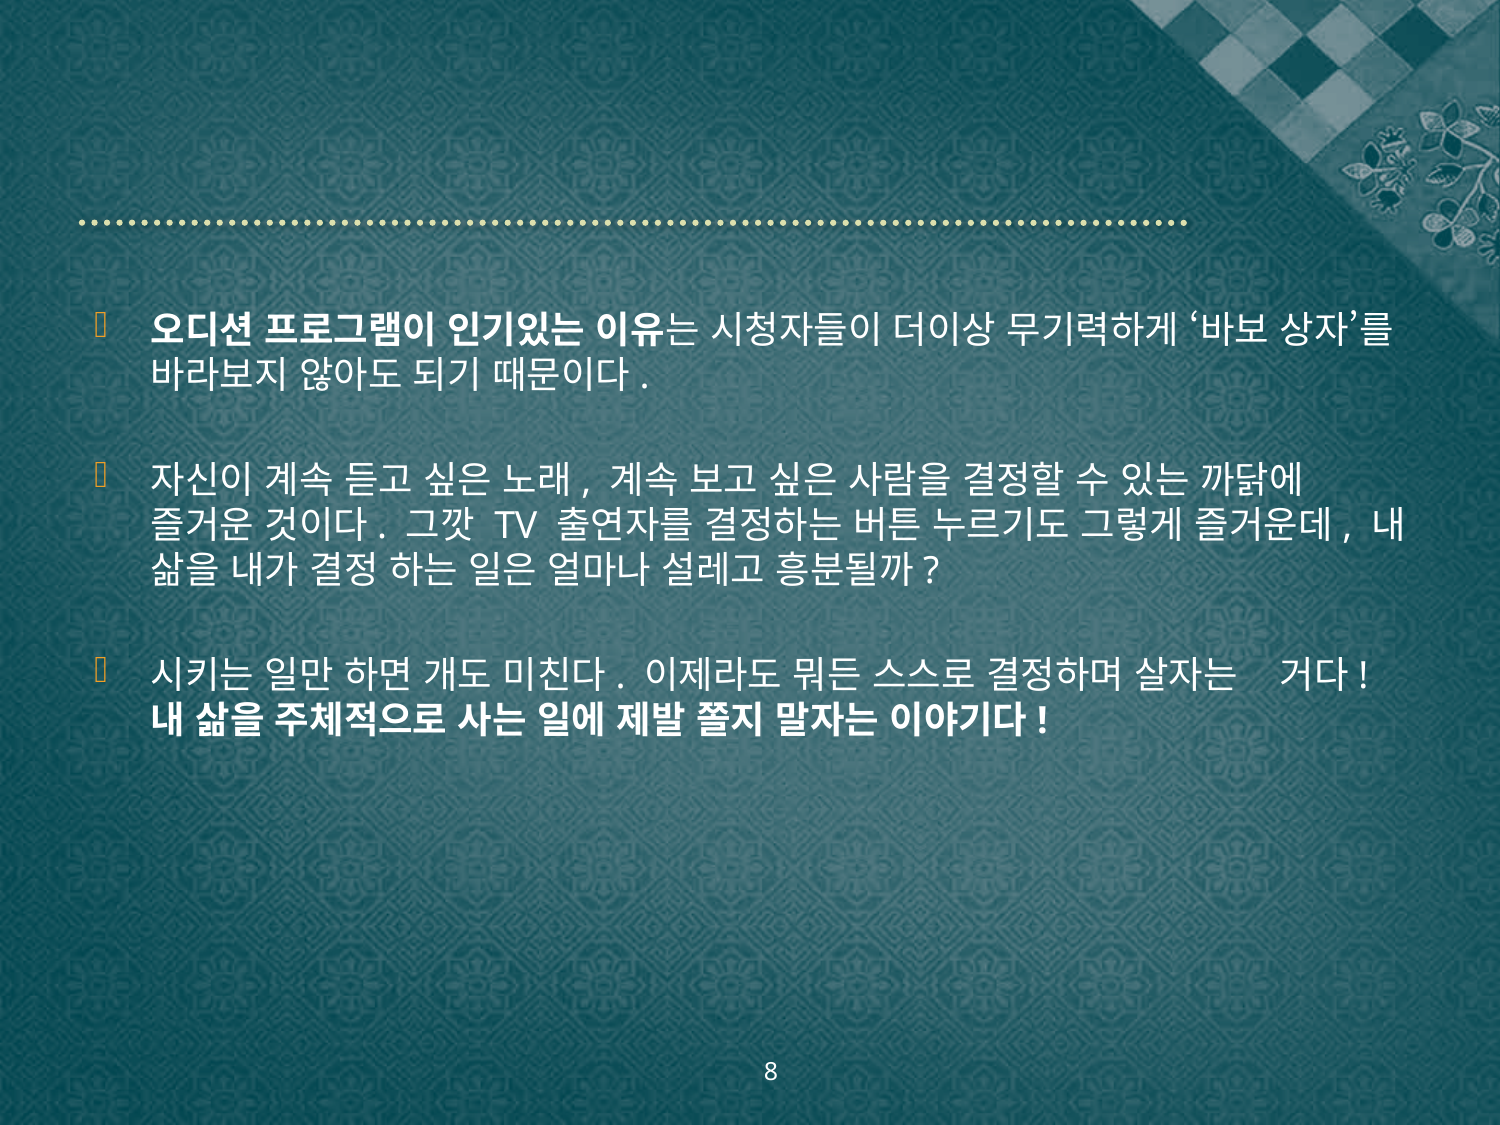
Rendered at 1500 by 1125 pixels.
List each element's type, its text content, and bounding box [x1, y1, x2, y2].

list 오디션 프로그램이 인기있는 이유는 시청자들이 더이상 무기력하게 ‘바보 상자’를 바라보지 않아도 되기 때문이다. 자신이 계속 듣고 싶은 노래, 계속 보고 싶은 사람을 결정할 수 있는 까닭에 즐거운 것이다. 그깟 TV 출연자를 결정하는 버튼 누르기도 그렇게 즐거운데, 내 삶을 내가 결정 하는 일은 얼마나 설레고 흥분될까? 시키는 일만 하면 개도 미친다. 이제라도 뭐든 스스로 결정하며 살자는 거다! 내 삶을 주체적으로 사는 일에 제발 쫄지 말자는 이야기다! [79, 246, 1430, 1005]
slide_number 8 [679, 1042, 863, 1103]
